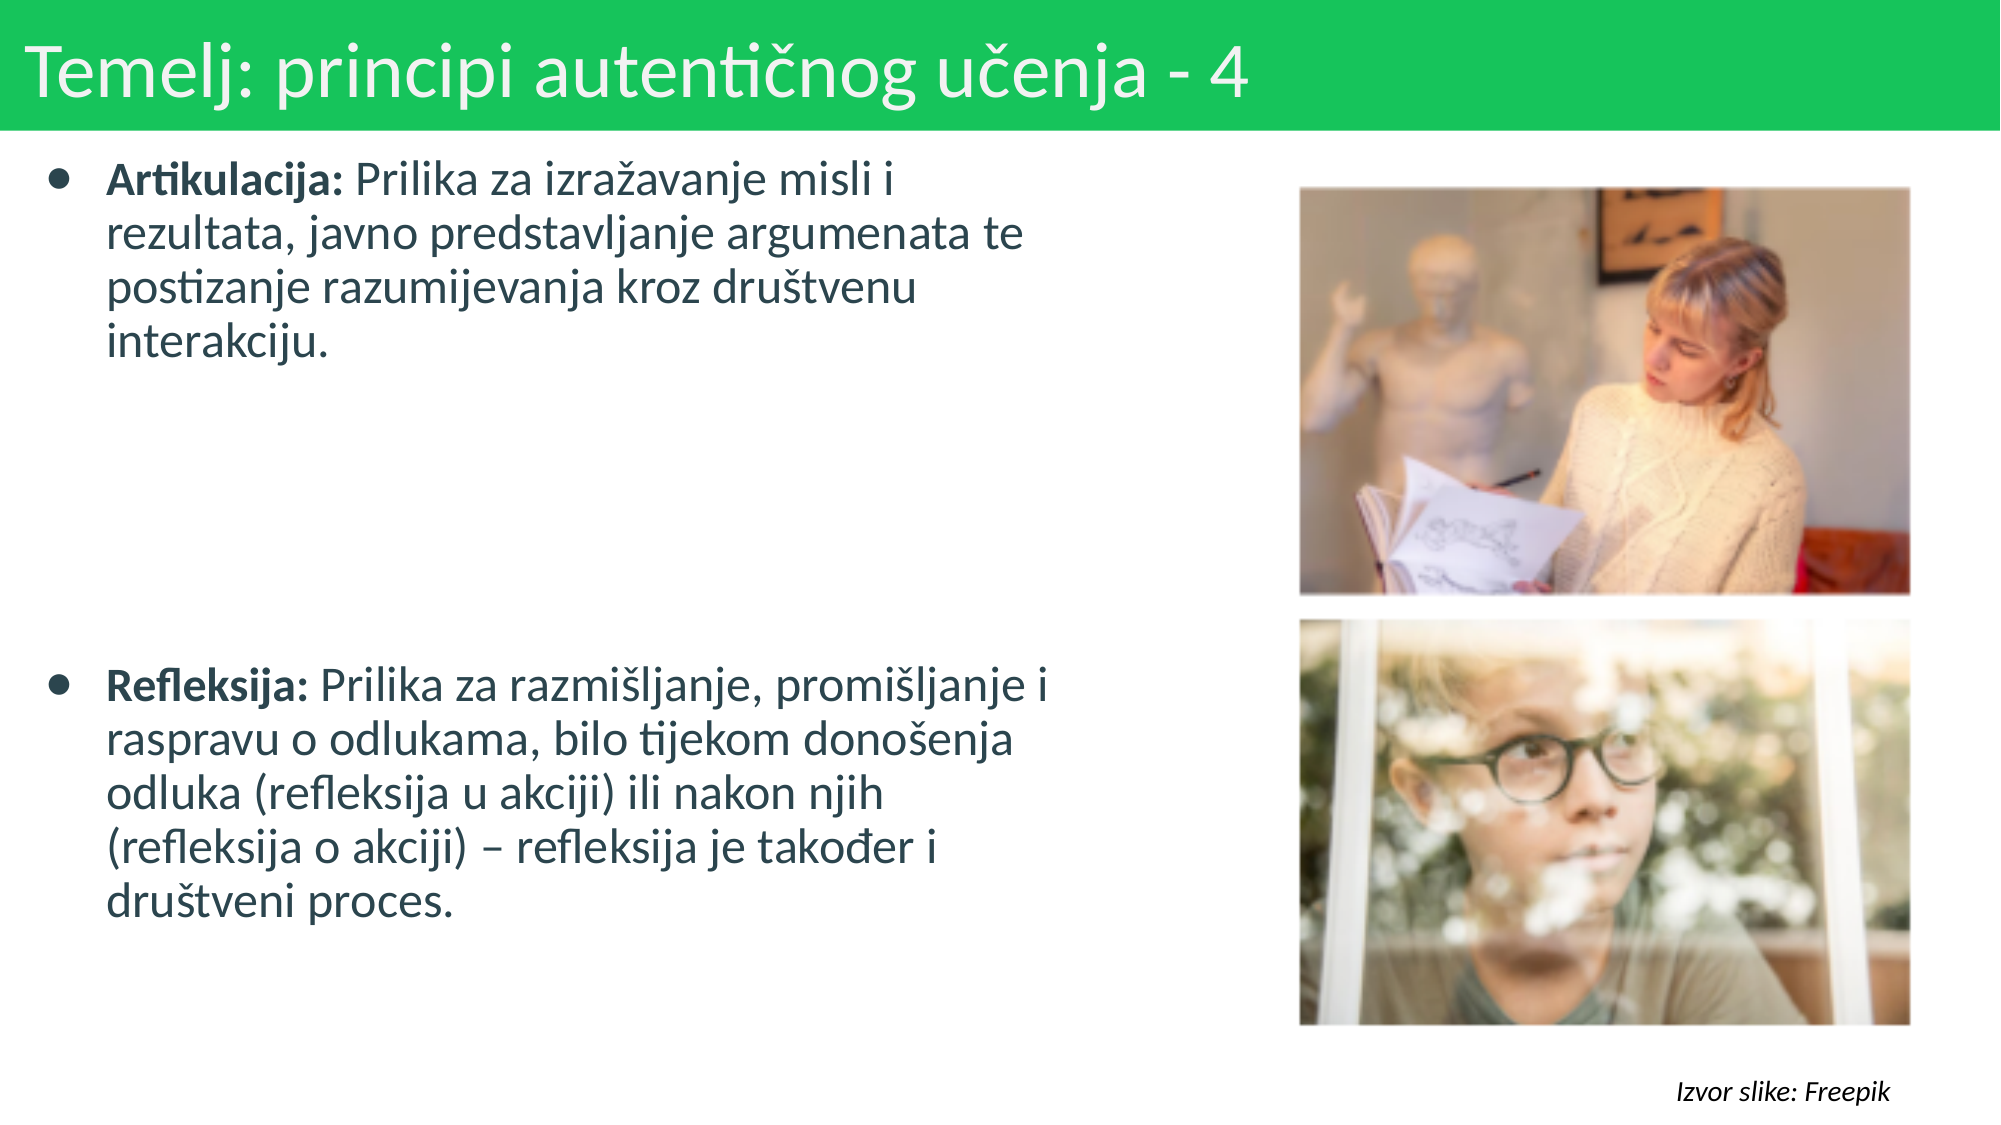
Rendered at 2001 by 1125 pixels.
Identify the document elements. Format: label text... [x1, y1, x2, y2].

title Temelj: principi autentičnog učenja - 4 [16, 13, 1976, 131]
list Artikulacija: Prilika za izražavanje misli i rezultata, javno predstavljanje argumenata te postizanje razumijevanja kroz društvenu interakciju. Refleksija: Prilika za razmišljanje, promišljanje i raspravu o odlukama, bilo tijekom donošenja odluka (refleksija u akciji) ili nakon njih (refleksija o akciji) – refleksija je također i društveni proces. [16, 144, 1072, 1108]
text_box Izvor slike: Freepik [1566, 1057, 2000, 1114]
picture [1286, 185, 1924, 1039]
